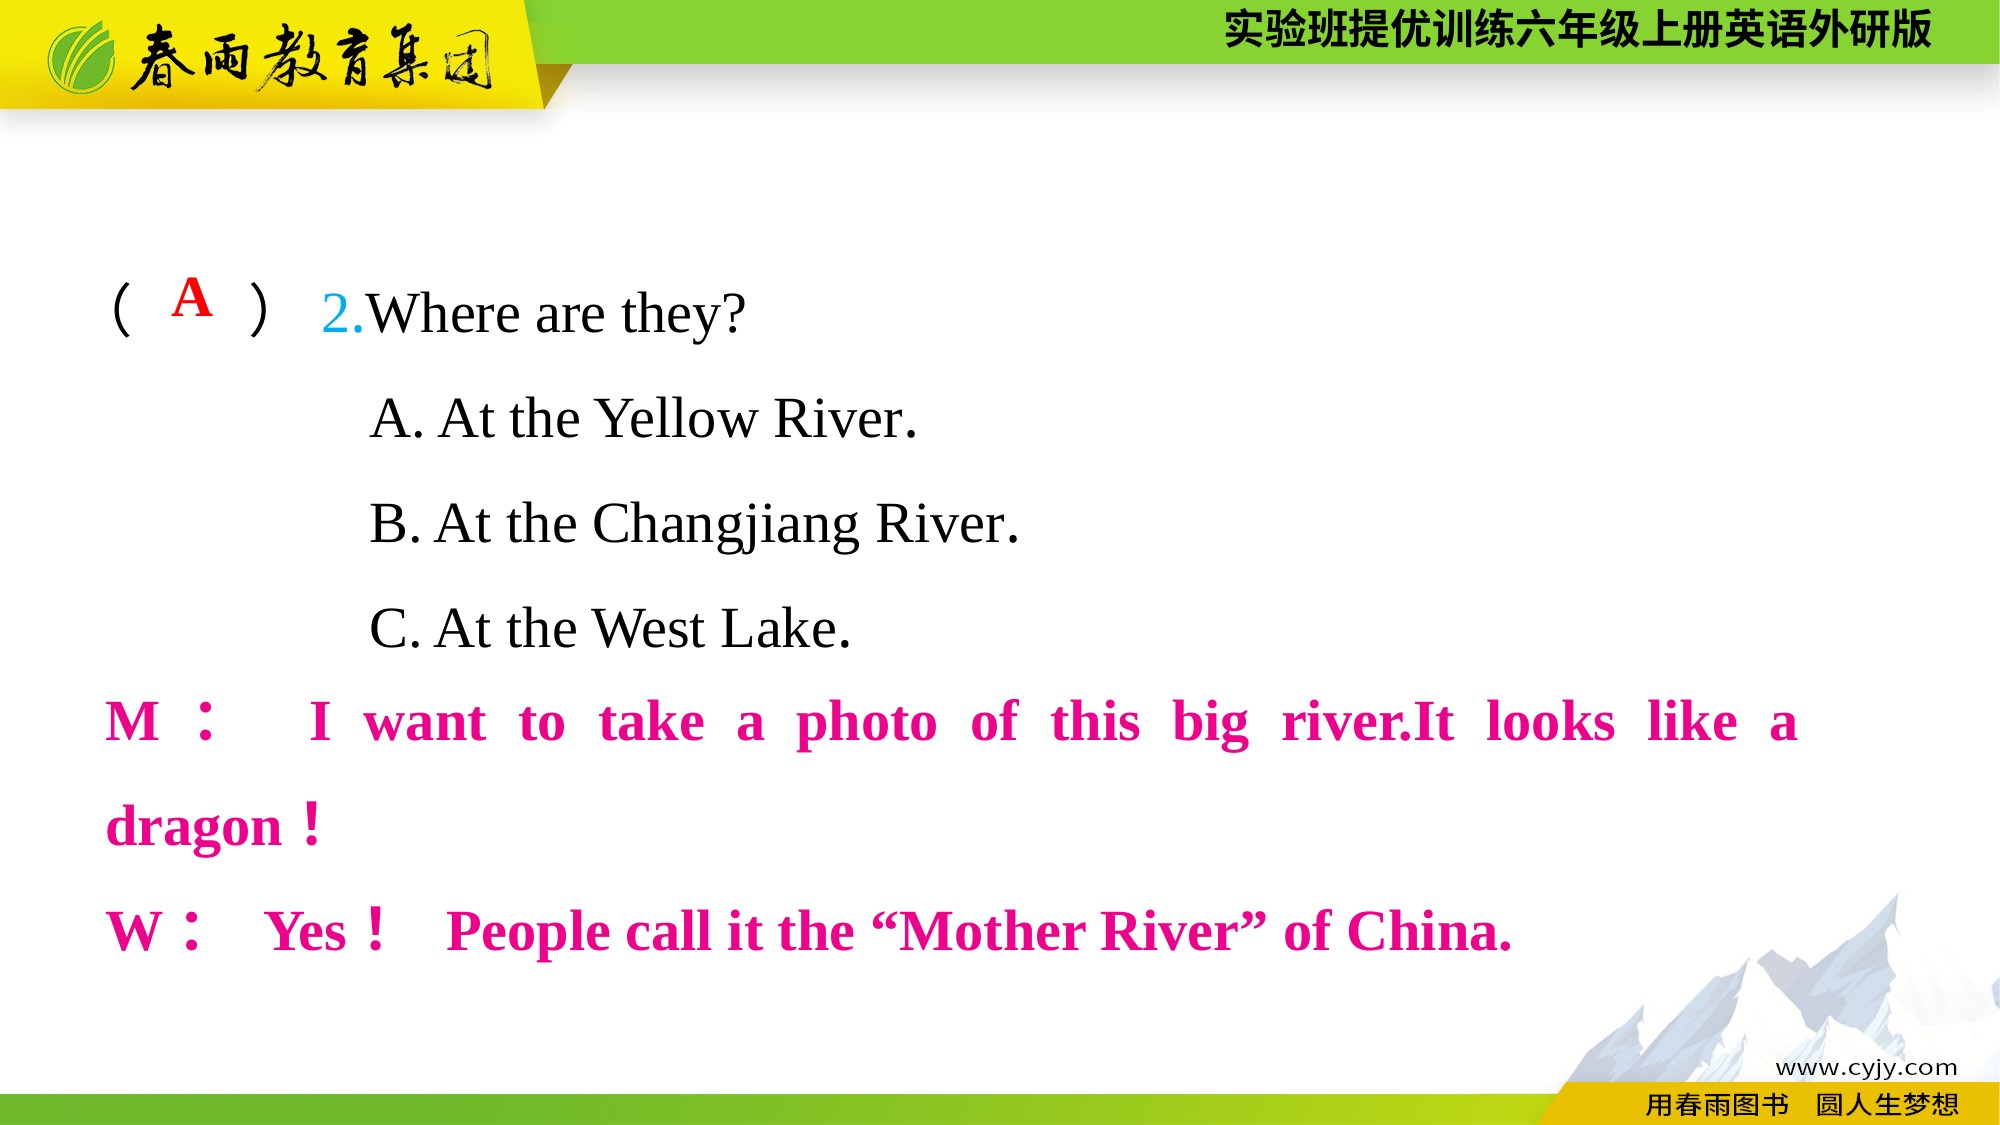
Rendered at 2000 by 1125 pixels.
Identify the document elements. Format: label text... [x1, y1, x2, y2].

list （ ）2.Where are they? A. At the Yellow River. B. At the Changjiang River. C. At the West Lake. [59, 231, 1944, 658]
picture [0, 0, 2000, 1125]
text_box M： I want to take a photo of this big river.It looks like a dragon！ W： Yes！ People call it the “Mother River” of China. [90, 639, 1815, 970]
text_box A [156, 251, 244, 336]
